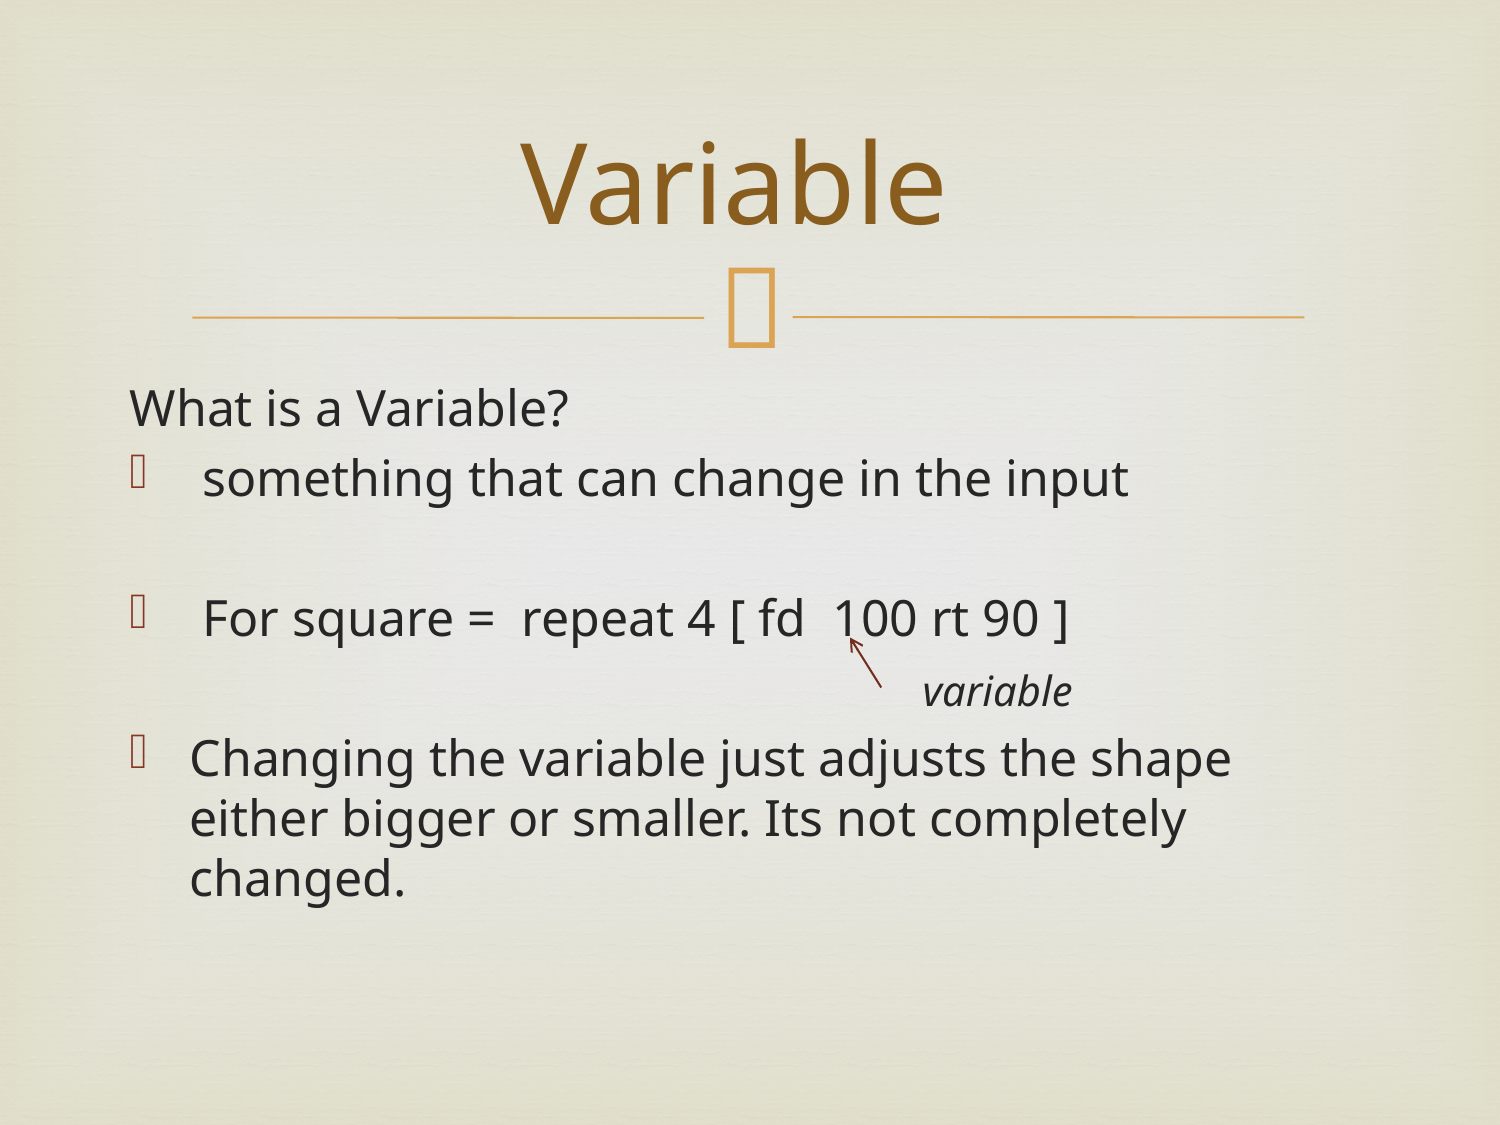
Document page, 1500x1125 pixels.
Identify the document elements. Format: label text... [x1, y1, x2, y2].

list What is a Variable? something that can change in the input For square = repeat 4 [ fd 100 rt 90 ] variable Changing the variable just adjusts the shape either bigger or smaller. Its not completely changed. [114, 368, 1386, 1005]
title Variable [112, 93, 1386, 267]
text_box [849, 636, 882, 688]
